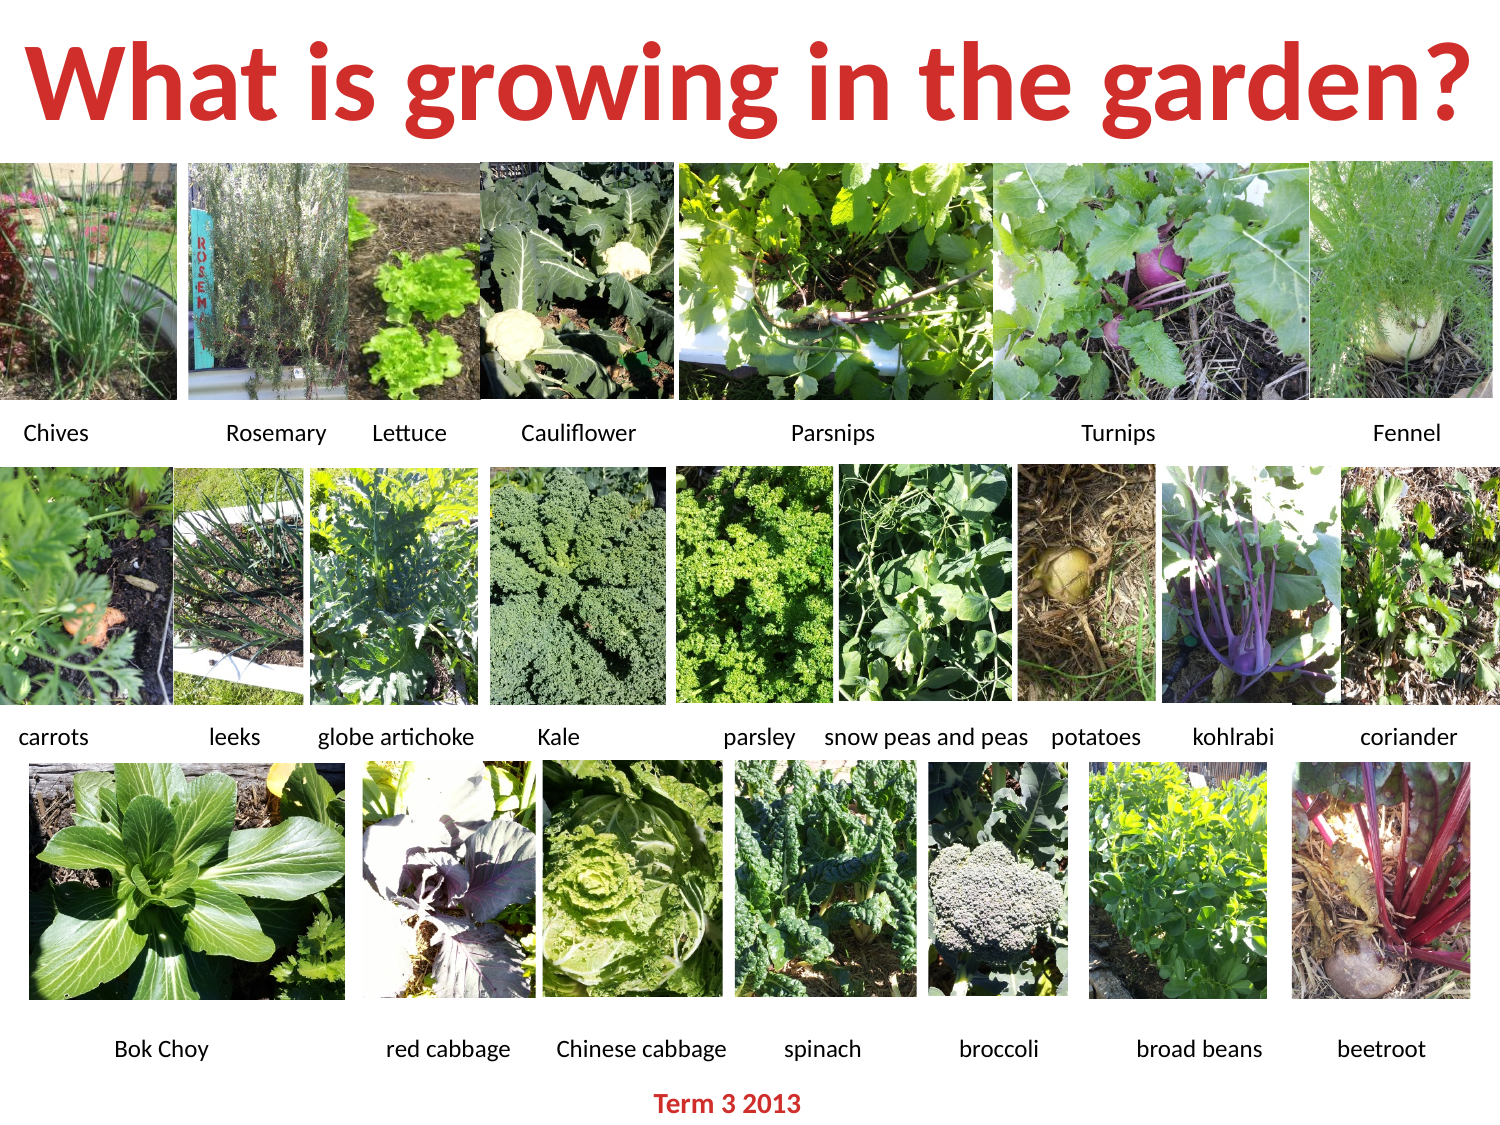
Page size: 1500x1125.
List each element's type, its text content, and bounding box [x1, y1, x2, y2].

text_box Bok Choy red cabbage Chinese cabbage spinach broccoli broad beans beetroot [1, 1025, 1495, 1070]
picture [542, 760, 723, 997]
picture [1089, 761, 1267, 999]
picture [1017, 464, 1156, 701]
picture [838, 464, 1013, 701]
picture [0, 162, 177, 400]
text_box Term 3 2013 [619, 1077, 836, 1125]
picture [29, 762, 345, 1000]
picture [678, 161, 1493, 400]
picture [1291, 761, 1471, 999]
picture [928, 759, 1069, 996]
text_box Chives Rosemary Lettuce Cauliflower Parsnips Turnips Fennel [0, 396, 1495, 457]
text_box What is growing in the garden? [0, 0, 1500, 150]
picture [734, 760, 917, 997]
picture [188, 162, 674, 400]
picture [0, 467, 304, 705]
picture [309, 467, 478, 705]
picture [675, 466, 834, 703]
text_box carrots leeks globe artichoke Kale parsley snow peas and peas potatoes kohlrabi coriander [0, 707, 1500, 761]
picture [362, 760, 536, 998]
picture [1162, 466, 1500, 705]
picture [489, 467, 667, 705]
